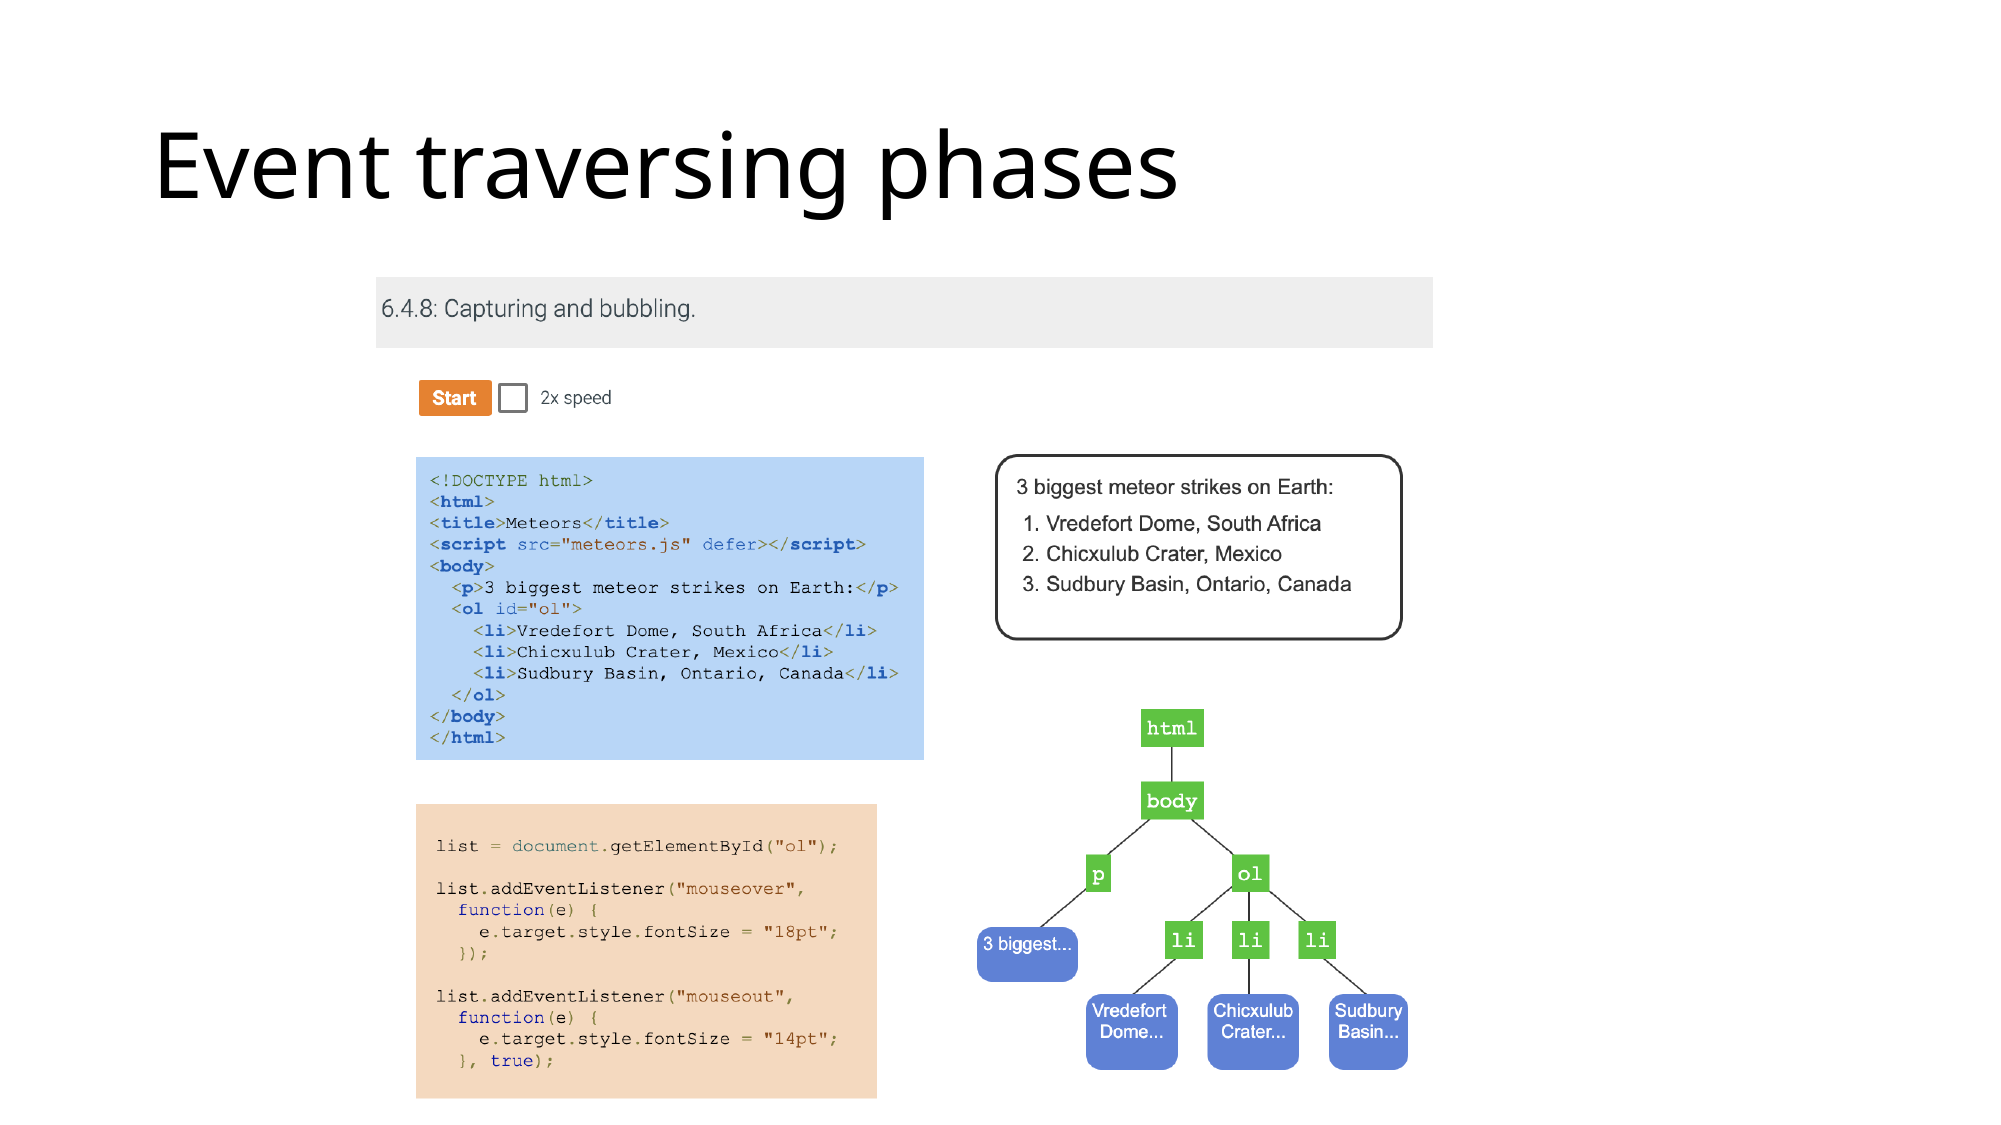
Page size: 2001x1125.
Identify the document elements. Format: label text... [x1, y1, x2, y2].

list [376, 277, 1433, 1105]
title Event traversing phases [137, 59, 1863, 278]
